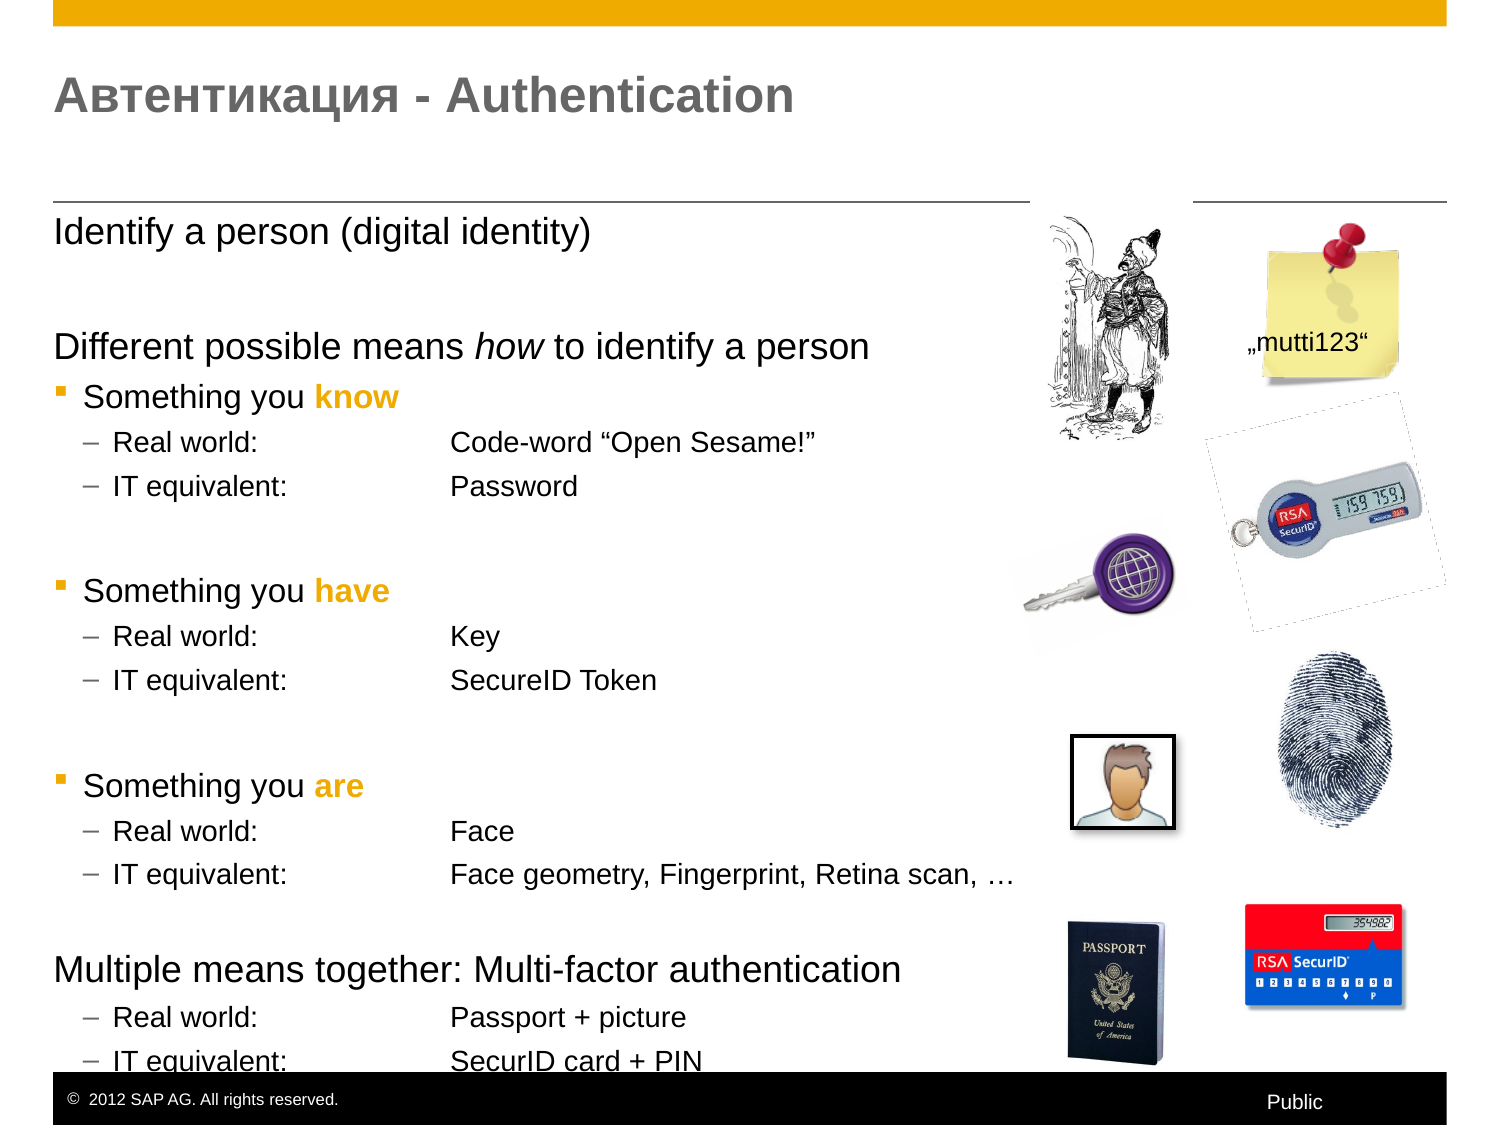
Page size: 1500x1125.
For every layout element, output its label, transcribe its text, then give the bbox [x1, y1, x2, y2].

picture [1243, 903, 1409, 1012]
picture [1029, 201, 1193, 450]
list Identify a person (digital identity) Different possible means how to identify a person Something you know Real world: Code-word “Open Sesame!” IT equivalent: Password Something you have Real world: Key IT equivalent: SecureID Token Something you are Real world: Face IT equivalent: Face geometry, Fingerprint, Retina scan, … Multiple means together: Multi-factor authentication Real world: Passport + picture IT equivalent: SecurID card + PIN [53, 206, 1447, 1066]
picture [1206, 397, 1446, 632]
picture [1007, 514, 1190, 655]
picture [1038, 914, 1195, 1071]
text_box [1247, 220, 1424, 397]
title Автентикация - Authentication Introduction [53, 53, 1447, 178]
picture [1238, 644, 1431, 837]
picture [1073, 737, 1173, 827]
